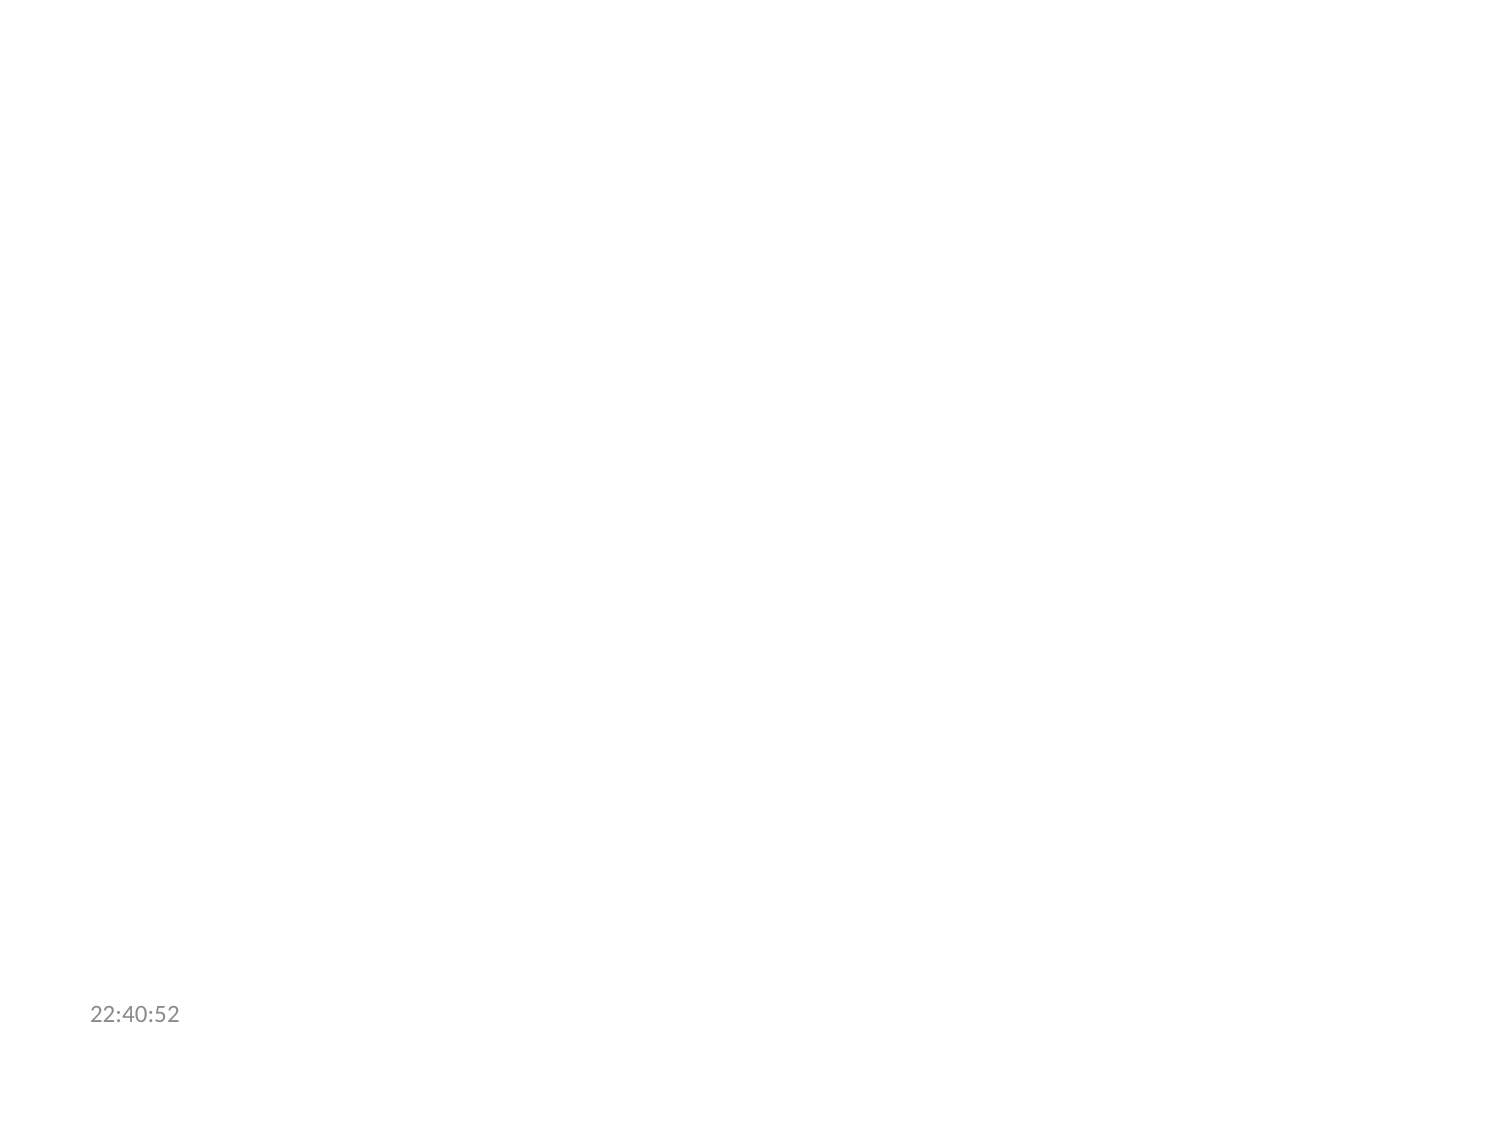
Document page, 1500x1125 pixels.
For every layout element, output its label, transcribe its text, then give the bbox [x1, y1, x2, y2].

text_box 15:35:09 [75, 982, 425, 1043]
